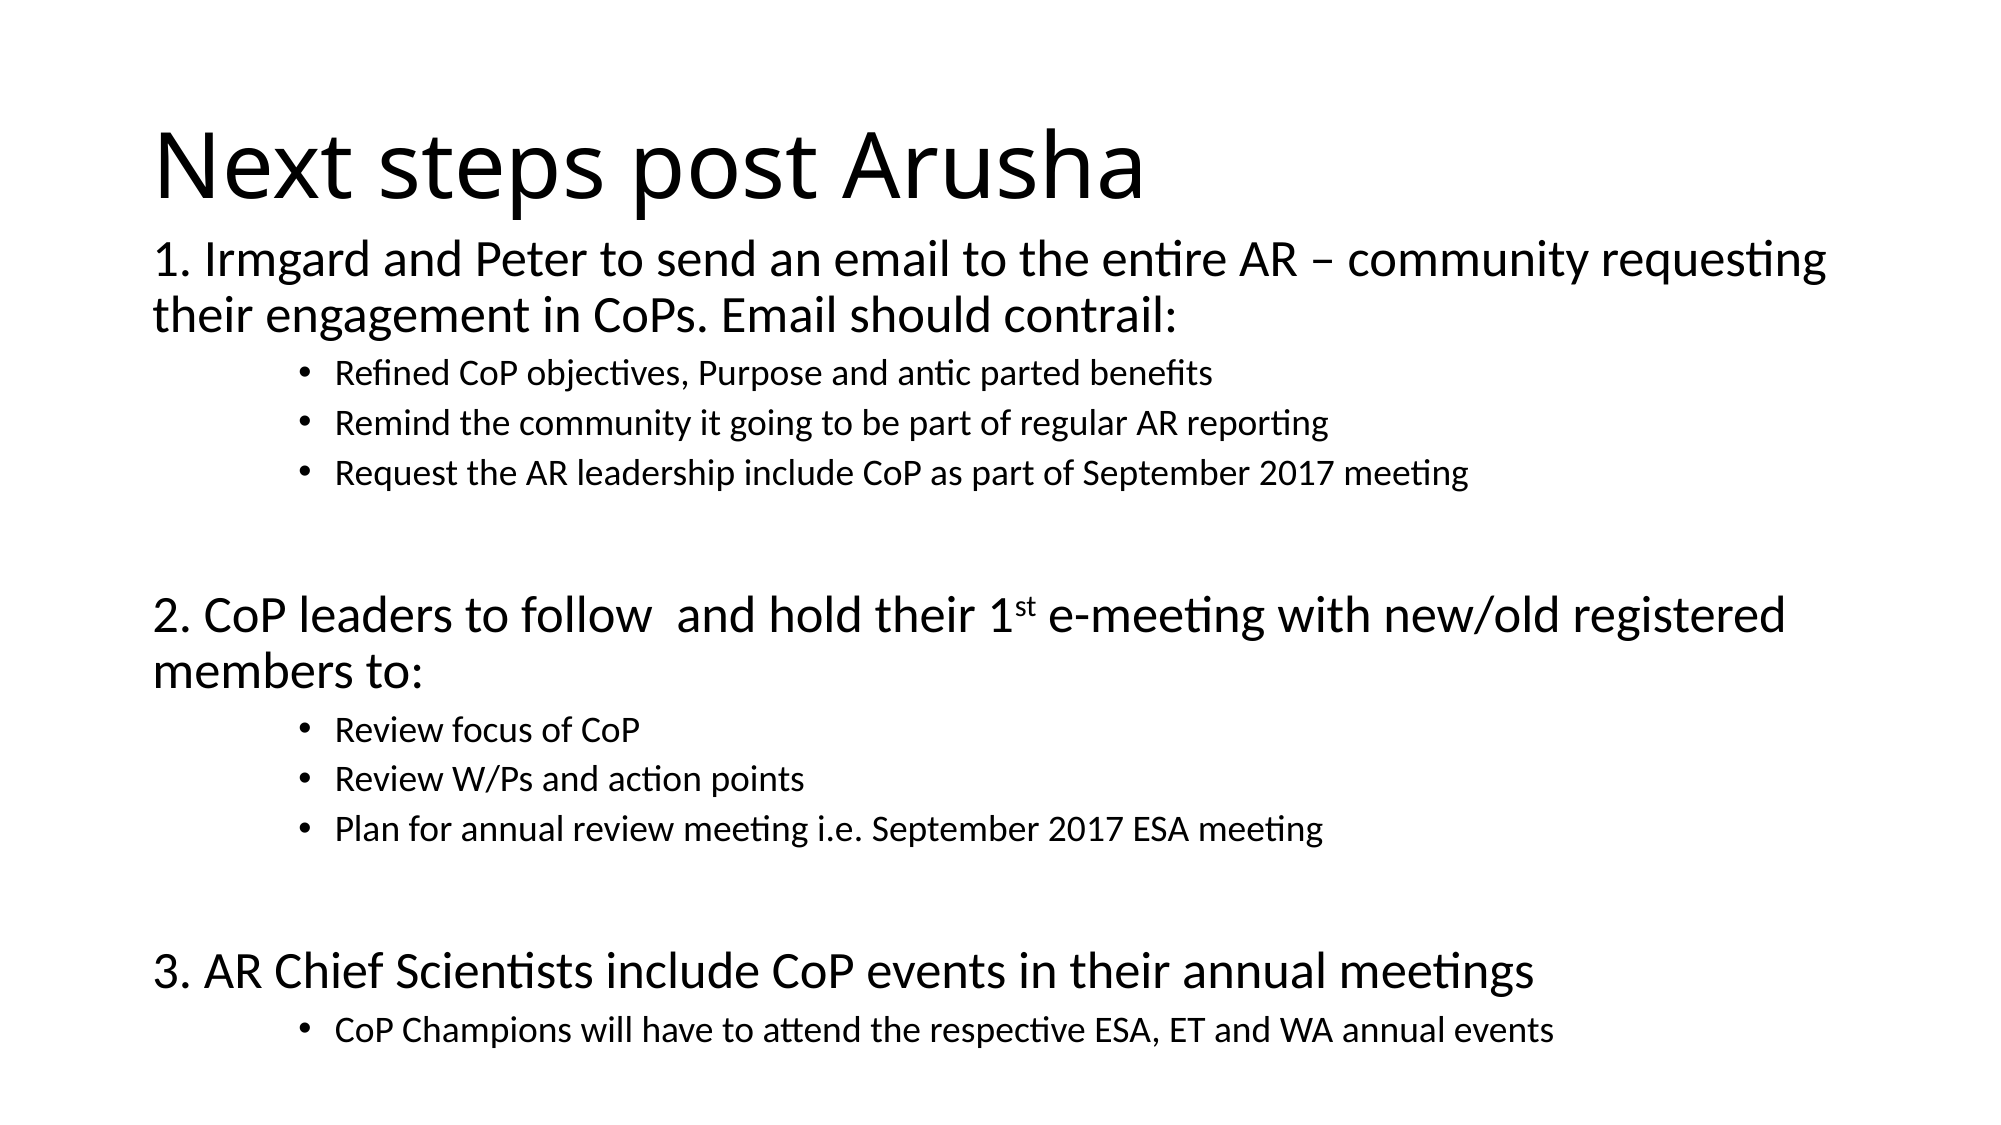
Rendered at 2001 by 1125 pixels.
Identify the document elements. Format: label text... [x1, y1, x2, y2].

list 1. Irmgard and Peter to send an email to the entire AR – community requesting their engagement in CoPs. Email should contrail: Refined CoP objectives, Purpose and antic parted benefits Remind the community it going to be part of regular AR reporting Request the AR leadership include CoP as part of September 2017 meeting 2. CoP leaders to follow and hold their 1st e-meeting with new/old registered members to: Review focus of CoP Review W/Ps and action points Plan for annual review meeting i.e. September 2017 ESA meeting 3. AR Chief Scientists include CoP events in their annual meetings CoP Champions will have to attend the respective ESA, ET and WA annual events [137, 223, 1863, 1059]
title Next steps post Arusha [137, 59, 1863, 223]
